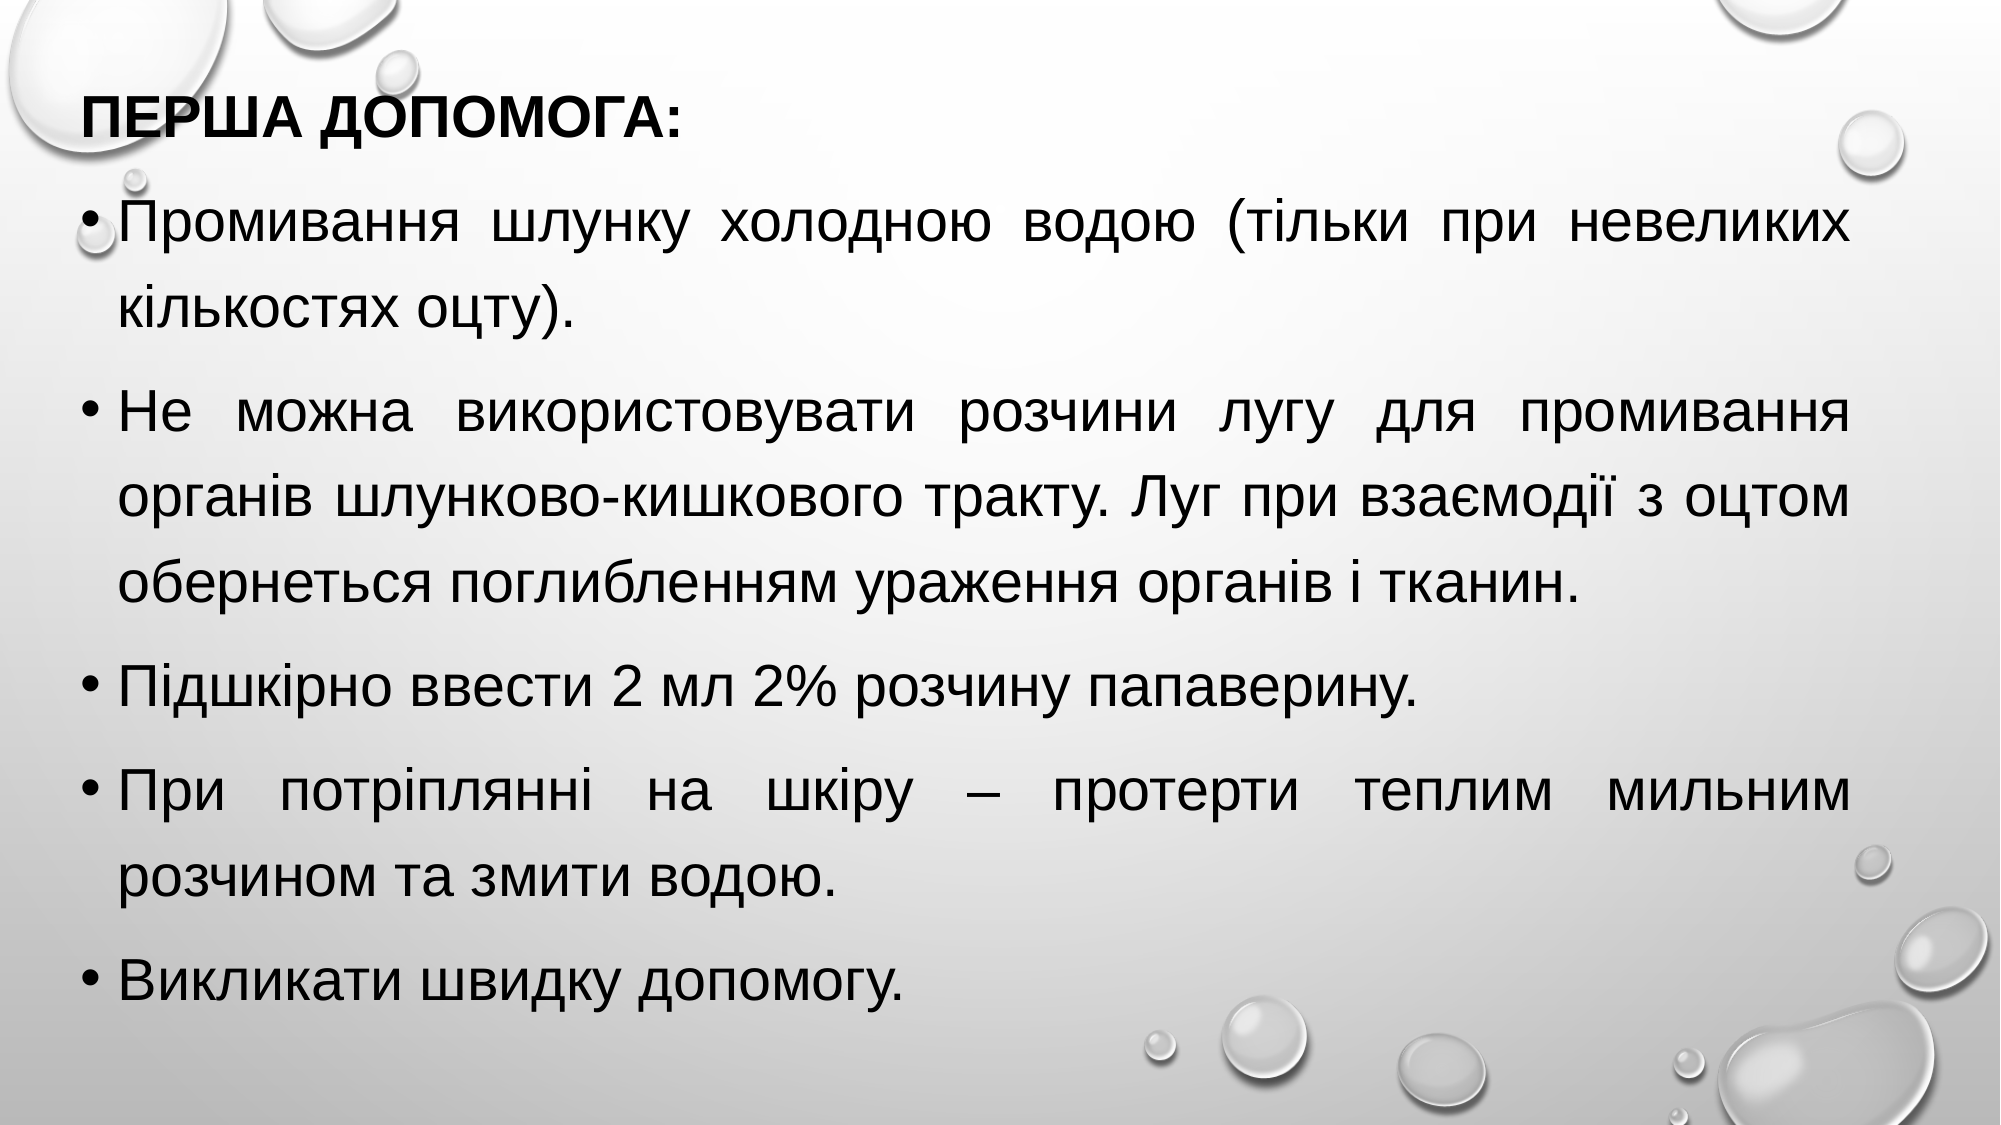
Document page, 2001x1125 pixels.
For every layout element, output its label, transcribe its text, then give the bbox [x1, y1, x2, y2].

list ПЕРША ДОПОМОГА: Промивання шлунку холодною водою (тільки при невеликих кількостях оцту). Не можна використовувати розчини лугу для промивання органів шлунково-кишкового тракту. Луг при взаємодії з оцтом обернеться поглибленням ураження органів і тканин. Підшкірно ввести 2 мл 2% розчину папаверину. При потріплянні на шкіру – протерти теплим мильним розчином та змити водою. Викликати швидку допомогу. [65, 56, 1869, 1039]
picture [0, 0, 2000, 1125]
